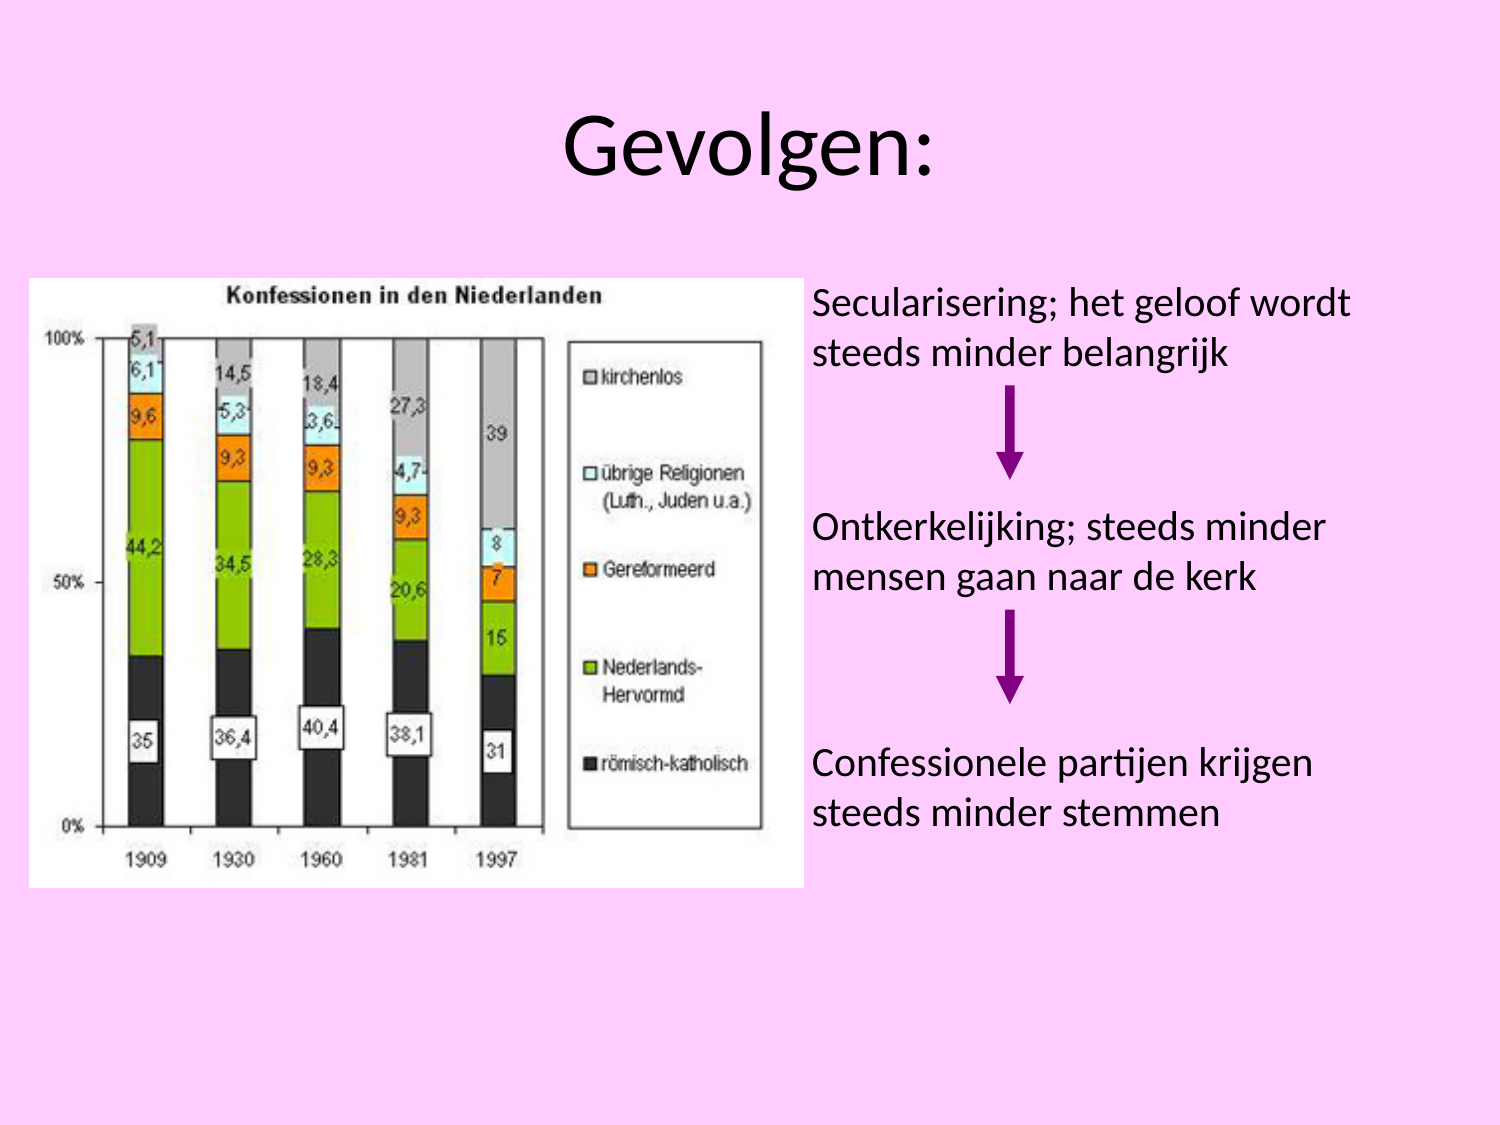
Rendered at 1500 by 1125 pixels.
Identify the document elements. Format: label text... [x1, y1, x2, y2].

text_box Secularisering; het geloof wordt steeds minder belangrijk [797, 267, 1435, 382]
picture [29, 278, 804, 889]
text_box Ontkerkelijking; steeds minder mensen gaan naar de kerk [807, 491, 1447, 607]
text_box [1003, 609, 1017, 705]
text_box [1003, 385, 1017, 480]
text_box Confessionele partijen krijgen steeds minder stemmen [807, 727, 1412, 843]
title Gevolgen: [75, 45, 1425, 233]
